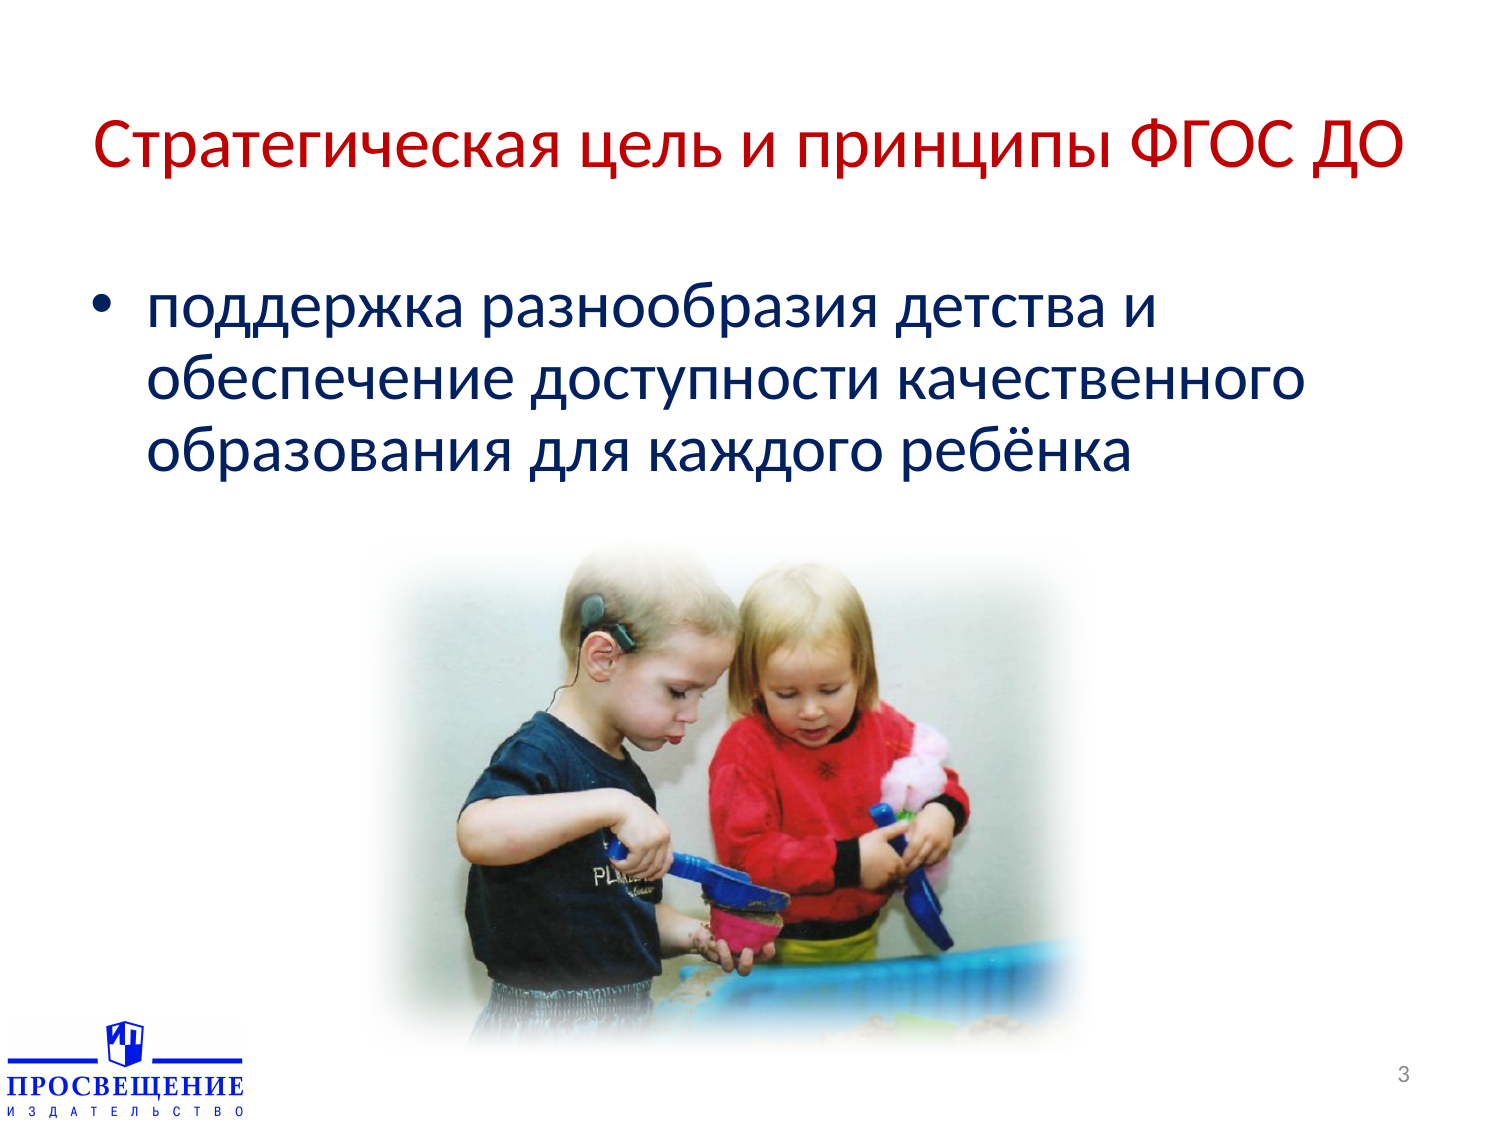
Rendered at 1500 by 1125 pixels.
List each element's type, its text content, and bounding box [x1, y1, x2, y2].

picture [356, 534, 1097, 1059]
slide_number 3 [1074, 1042, 1425, 1103]
list поддержка разнообразия детства и обеспечение доступности качественного образования для каждого ребёнка [74, 262, 1426, 1006]
picture [7, 1021, 243, 1118]
title Стратегическая цель и принципы ФГОС ДО [74, 44, 1426, 233]
